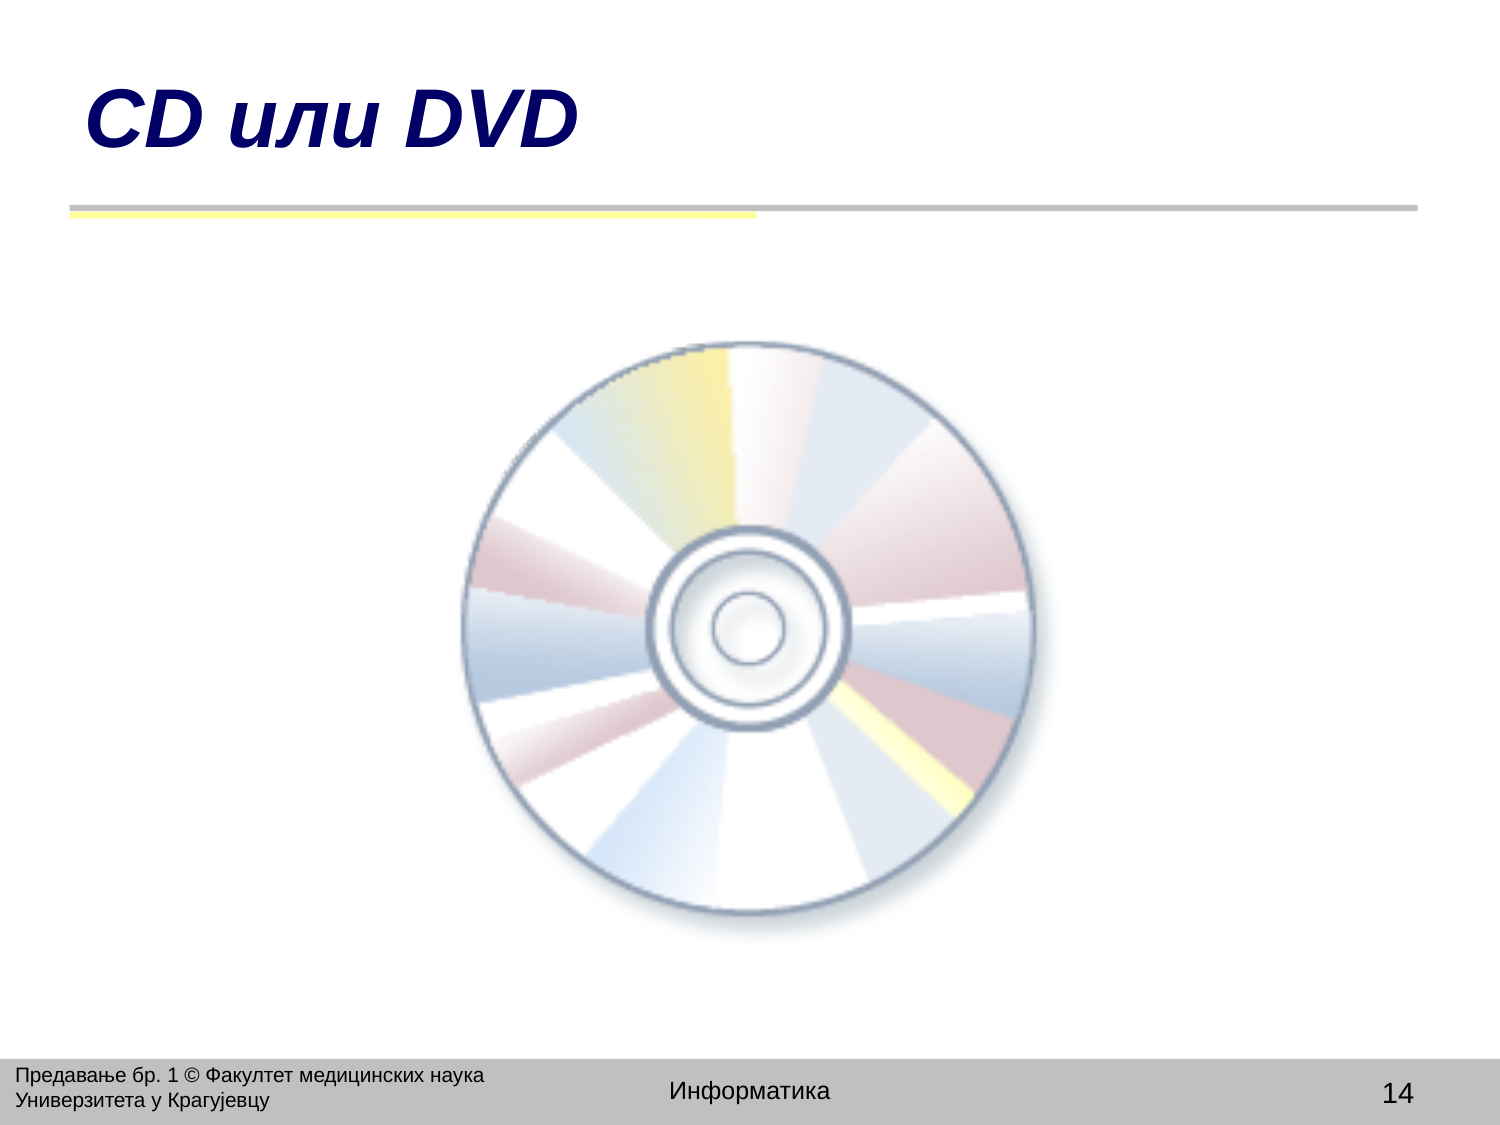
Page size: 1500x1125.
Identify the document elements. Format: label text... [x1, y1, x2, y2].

slide_number 14 [1079, 1066, 1430, 1125]
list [381, 261, 1119, 999]
title CD или DVD [69, 19, 1426, 208]
footer Информатика [512, 1066, 988, 1125]
slide_number Предавање бр. 1 © Факултет медицинских наука Универзитета у Крагујевцу [0, 1053, 599, 1108]
